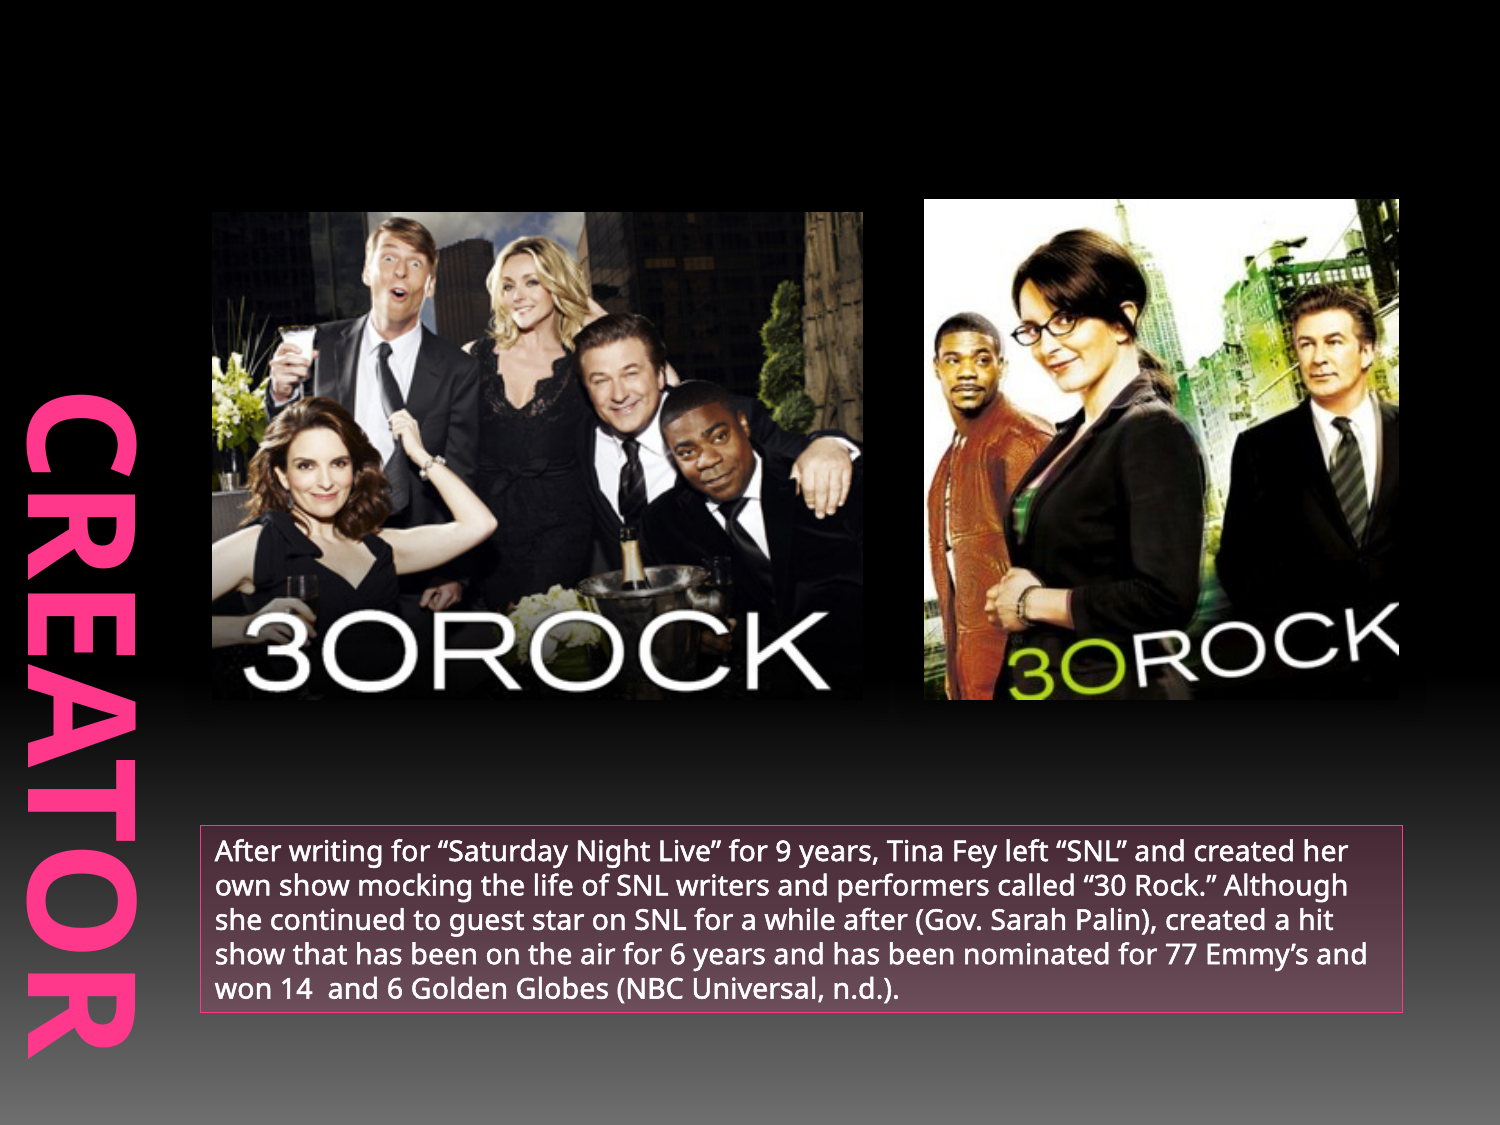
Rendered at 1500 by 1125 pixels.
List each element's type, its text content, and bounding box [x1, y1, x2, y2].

picture [212, 212, 863, 701]
list After writing for “Saturday Night Live” for 9 years, Tina Fey left “SNL” and created her own show mocking the life of SNL writers and performers called “30 Rock.” Although she continued to guest star on SNL for a while after (Gov. Sarah Palin), created a hit show that has been on the air for 6 years and has been nominated for 77 Emmy’s and won 14 and 6 Golden Globes (NBC Universal, n.d.). [200, 825, 1403, 1013]
picture [924, 199, 1399, 701]
title CREATOR [36, 24, 186, 1075]
